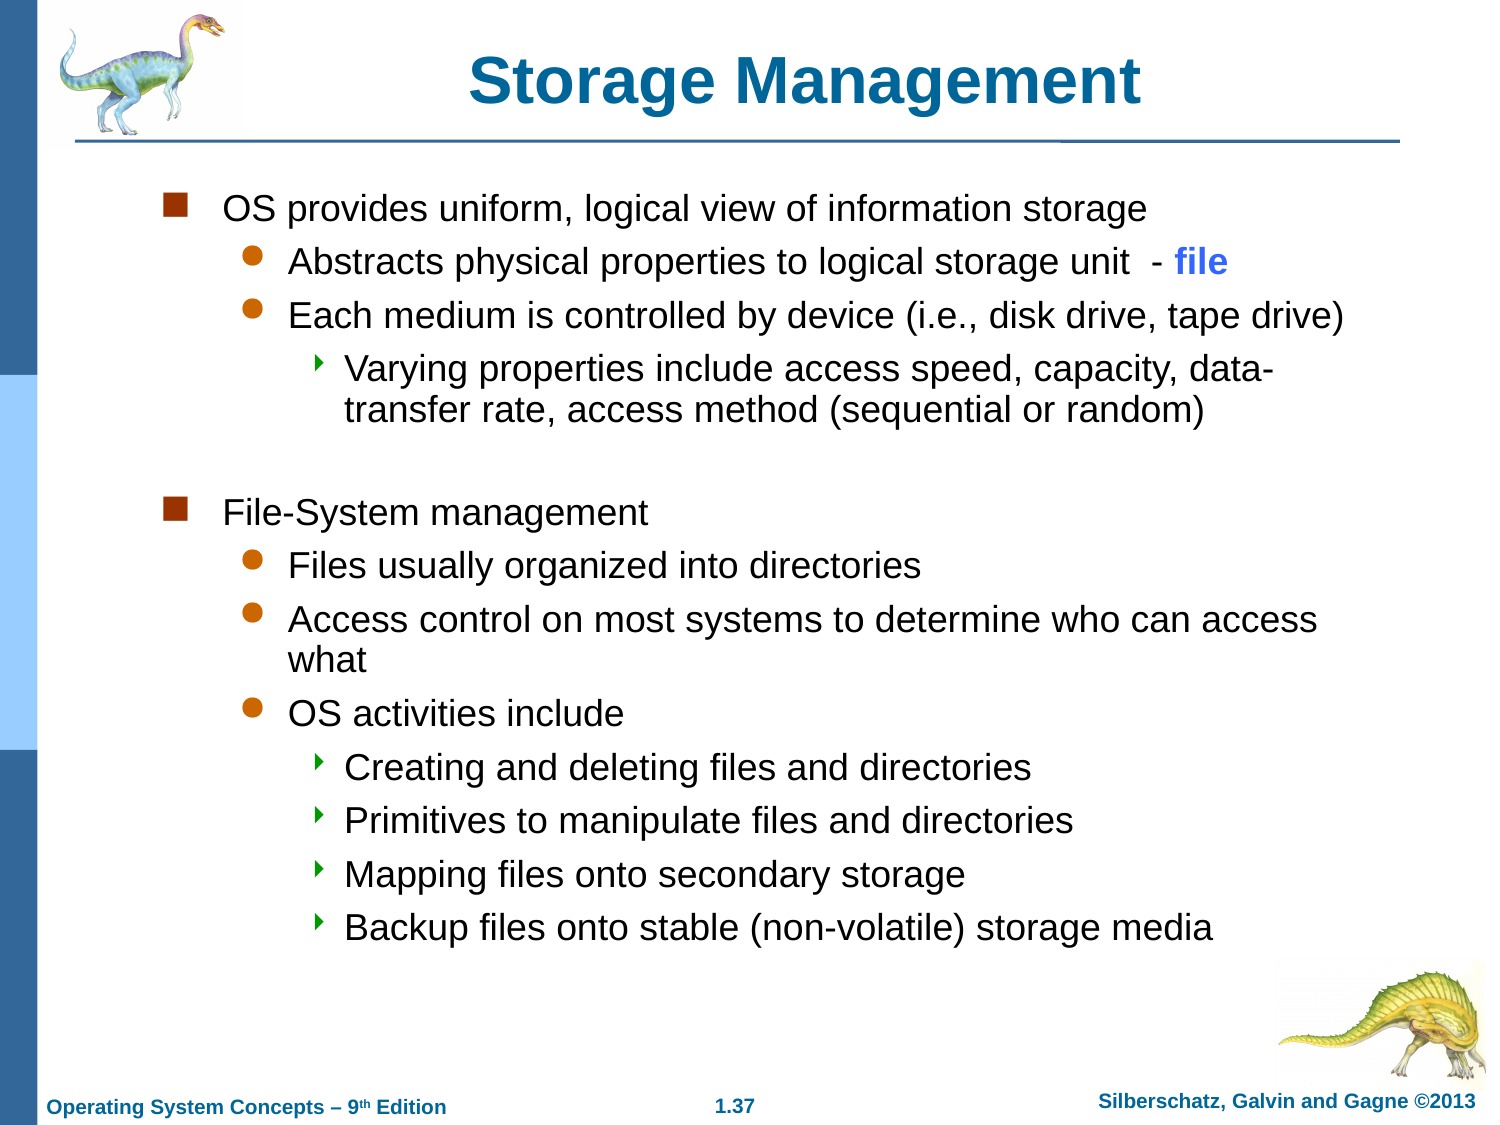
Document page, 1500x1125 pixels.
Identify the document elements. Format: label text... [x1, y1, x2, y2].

title Storage Management [184, 29, 1426, 125]
list OS provides uniform, logical view of information storage Abstracts physical properties to logical storage unit - file Each medium is controlled by device (i.e., disk drive, tape drive) Varying properties include access speed, capacity, data-transfer rate, access method (sequential or random) File-System management Files usually organized into directories Access control on most systems to determine who can access what OS activities include Creating and deleting files and directories Primitives to manipulate files and directories Mapping files onto secondary storage Backup files onto stable (non-volatile) storage media [150, 180, 1371, 1001]
picture [1275, 959, 1486, 1090]
picture [46, 0, 243, 149]
